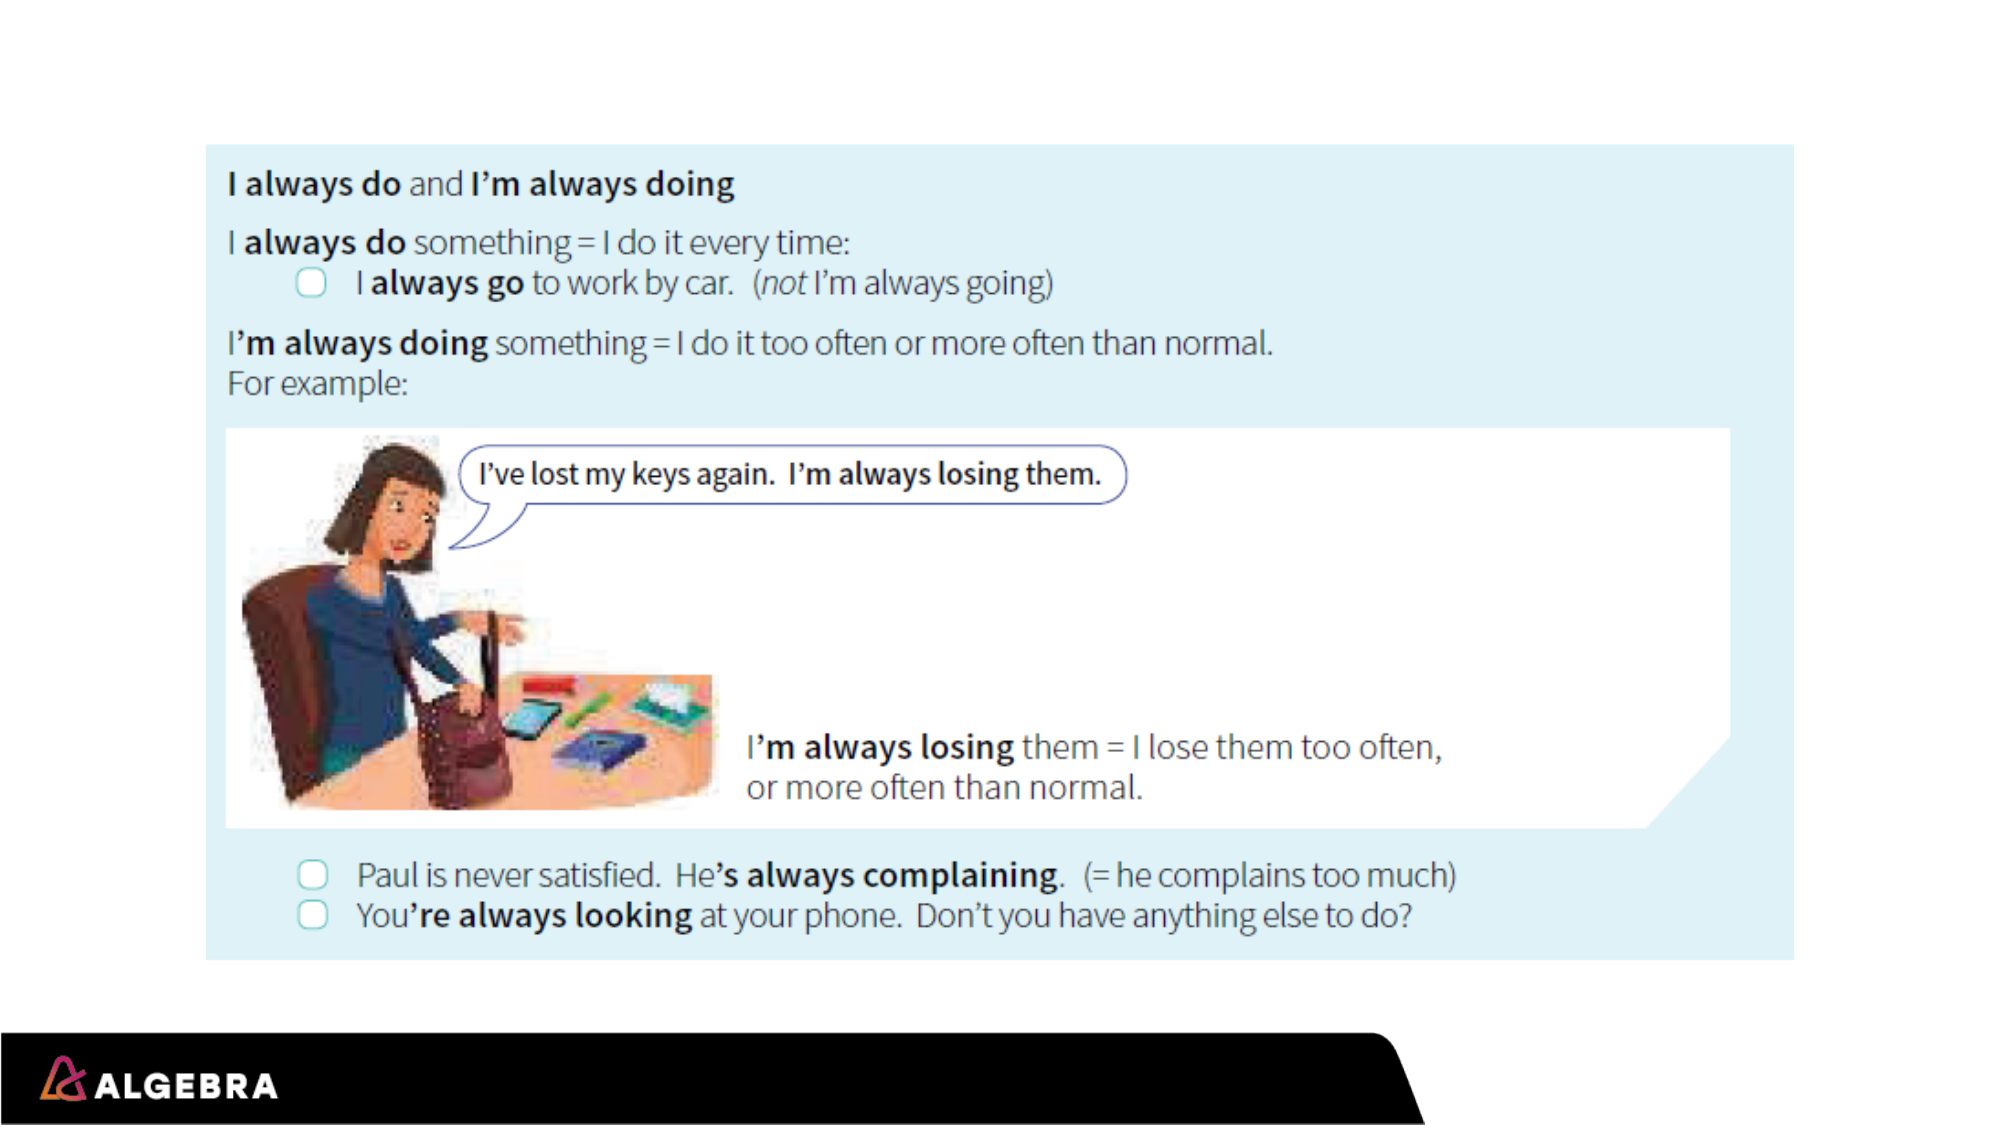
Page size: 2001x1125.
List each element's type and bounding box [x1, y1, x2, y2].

picture [0, 1032, 1425, 1125]
list [205, 142, 1795, 983]
